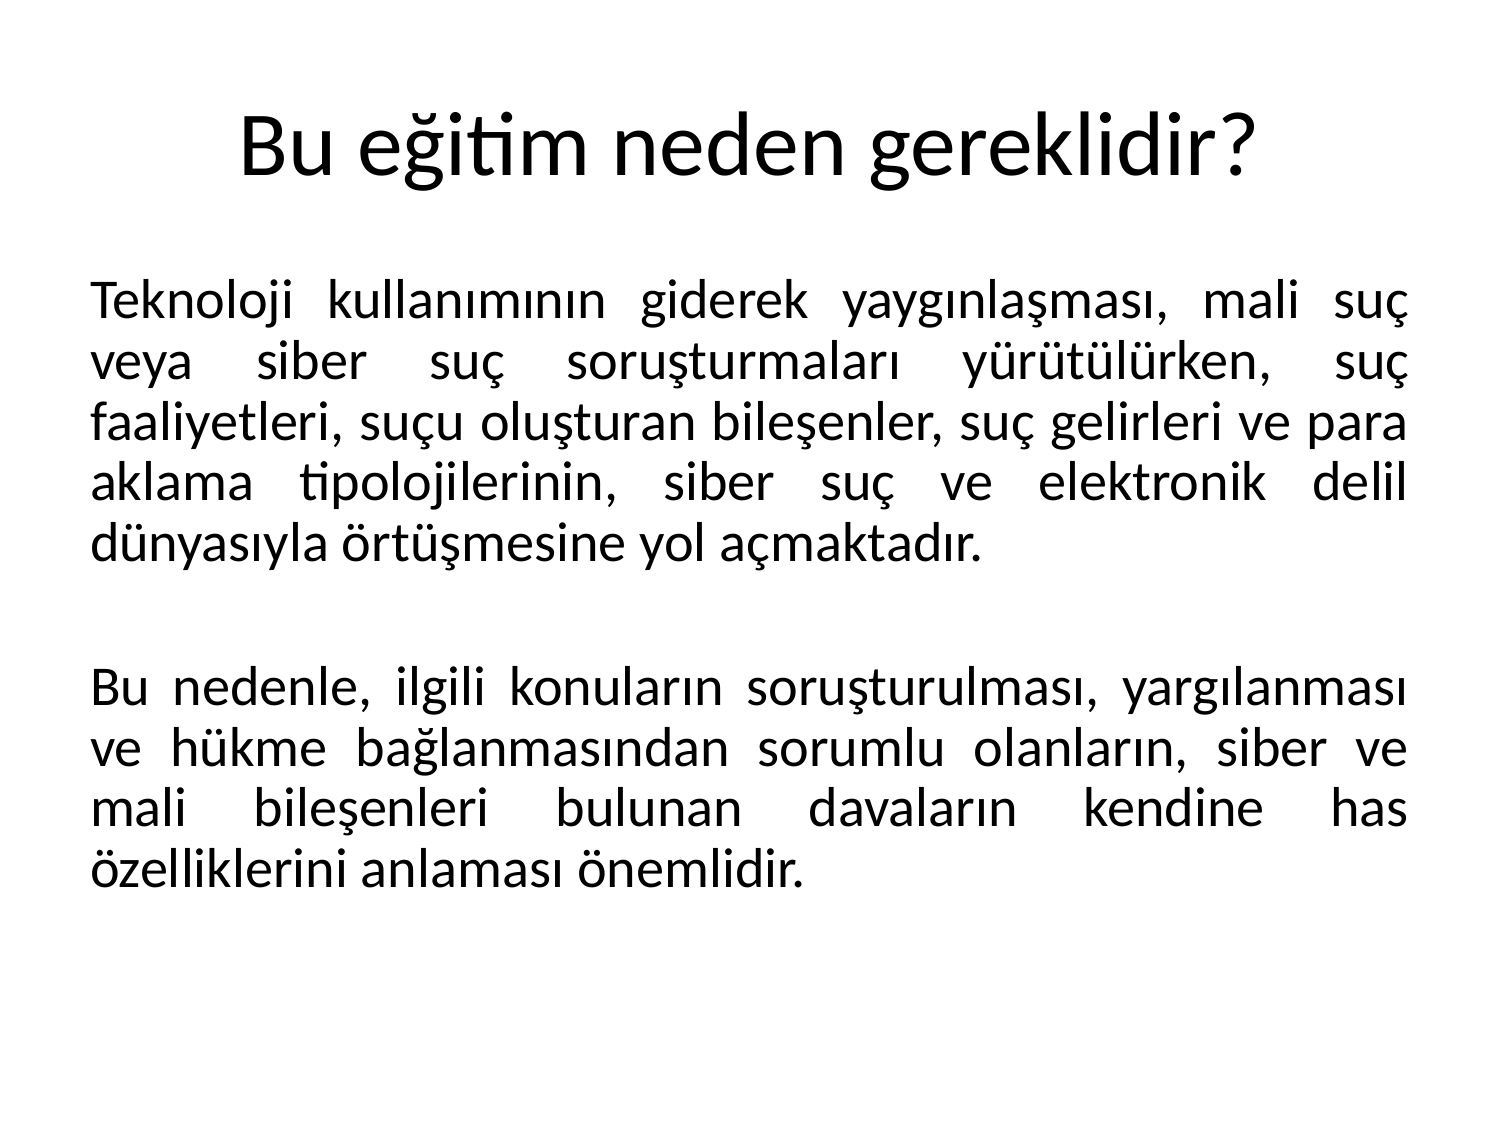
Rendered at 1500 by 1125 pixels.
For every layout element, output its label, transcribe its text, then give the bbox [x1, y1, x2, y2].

list Teknoloji kullanımının giderek yaygınlaşması, mali suç veya siber suç soruşturmaları yürütülürken, suç faaliyetleri, suçu oluşturan bileşenler, suç gelirleri ve para aklama tipolojilerinin, siber suç ve elektronik delil dünyasıyla örtüşmesine yol açmaktadır. Bu nedenle, ilgili konuların soruşturulması, yargılanması ve hükme bağlanmasından sorumlu olanların, siber ve mali bileşenleri bulunan davaların kendine has özelliklerini anlaması önemlidir. [75, 262, 1425, 1005]
title Bu eğitim neden gereklidir? [75, 45, 1425, 233]
